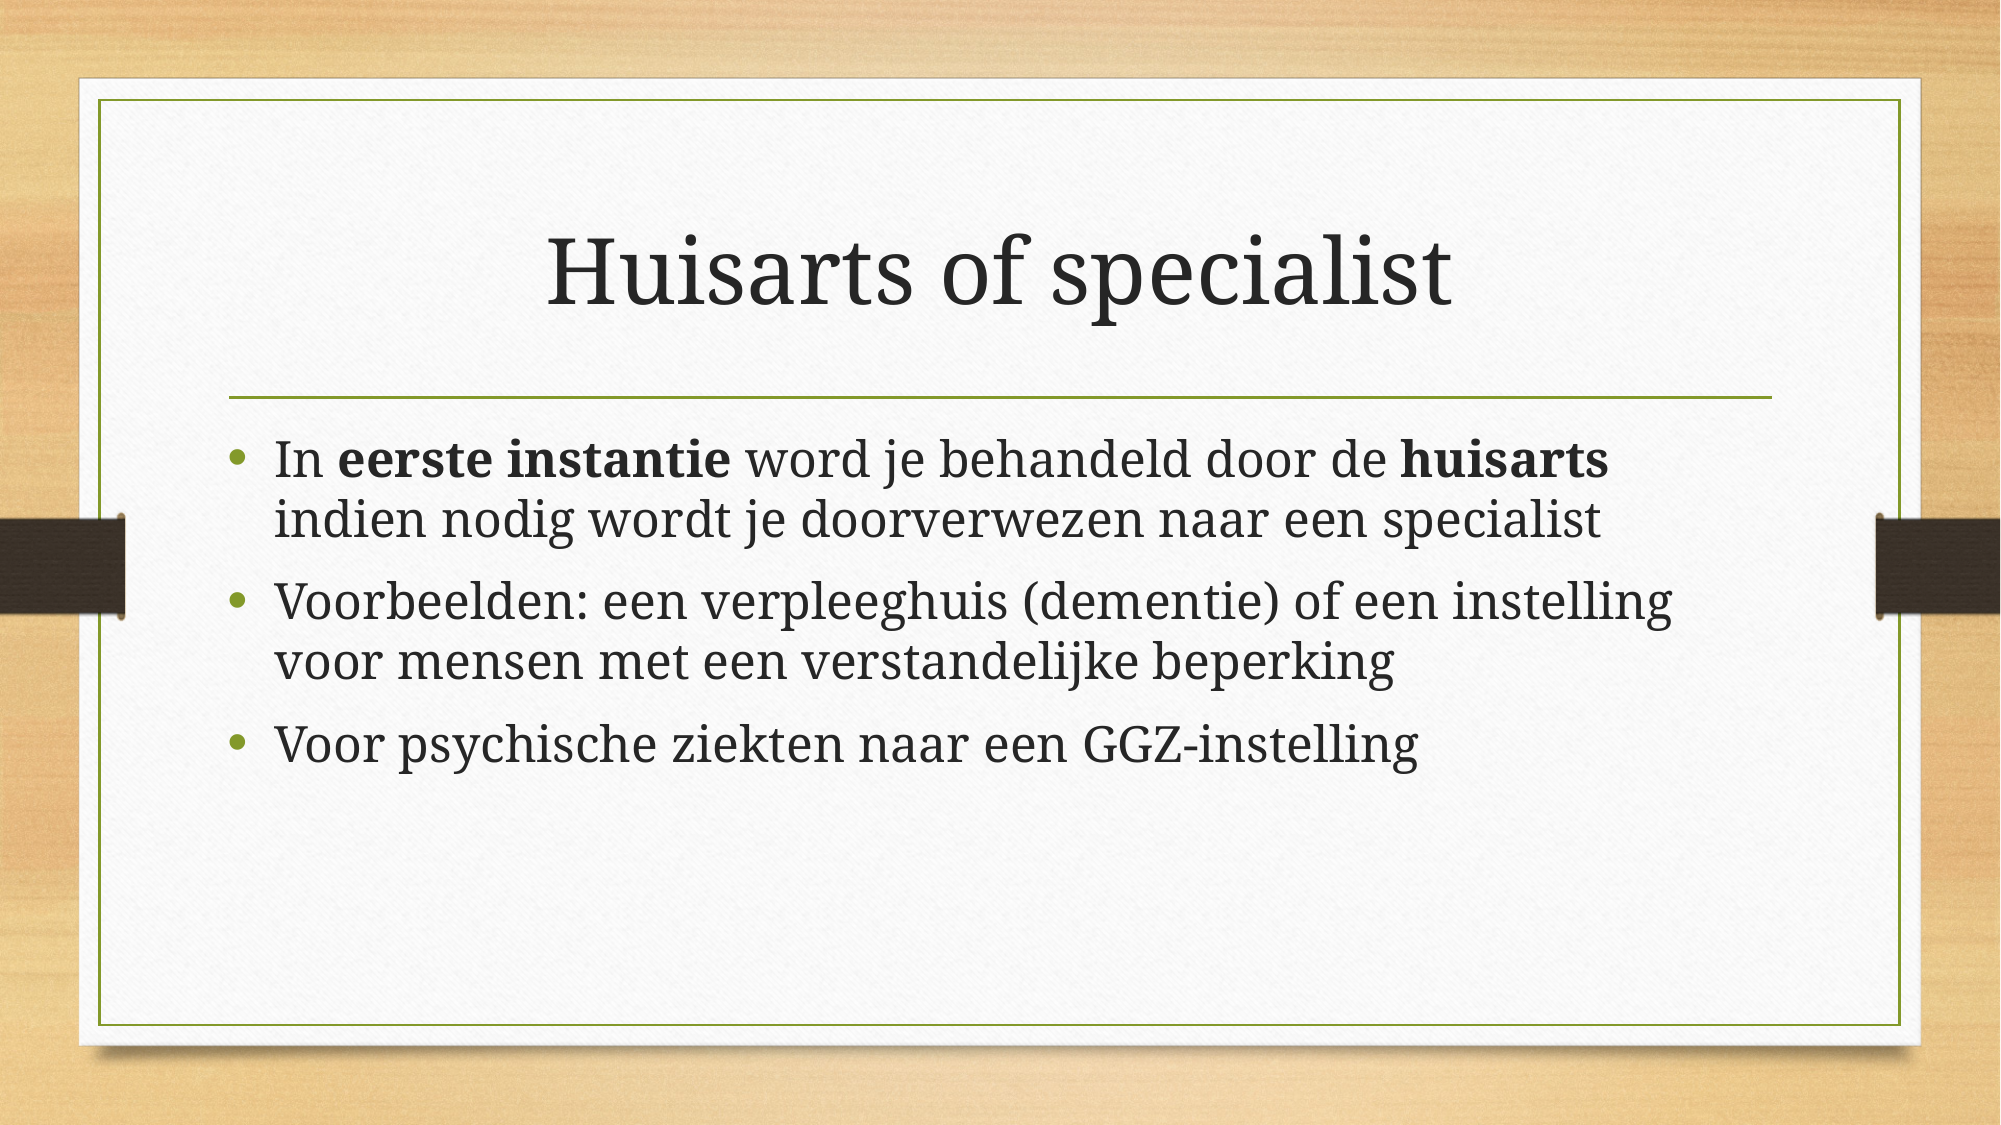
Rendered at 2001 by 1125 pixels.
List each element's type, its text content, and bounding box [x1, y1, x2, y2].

picture [0, 0, 2001, 1125]
title Huisarts of specialist [212, 161, 1788, 375]
list In eerste instantie word je behandeld door de huisarts indien nodig wordt je doorverwezen naar een specialist Voorbeelden: een verpleeghuis (dementie) of een instelling voor mensen met een verstandelijke beperking Voor psychische ziekten naar een GGZ-instelling [212, 419, 1788, 964]
